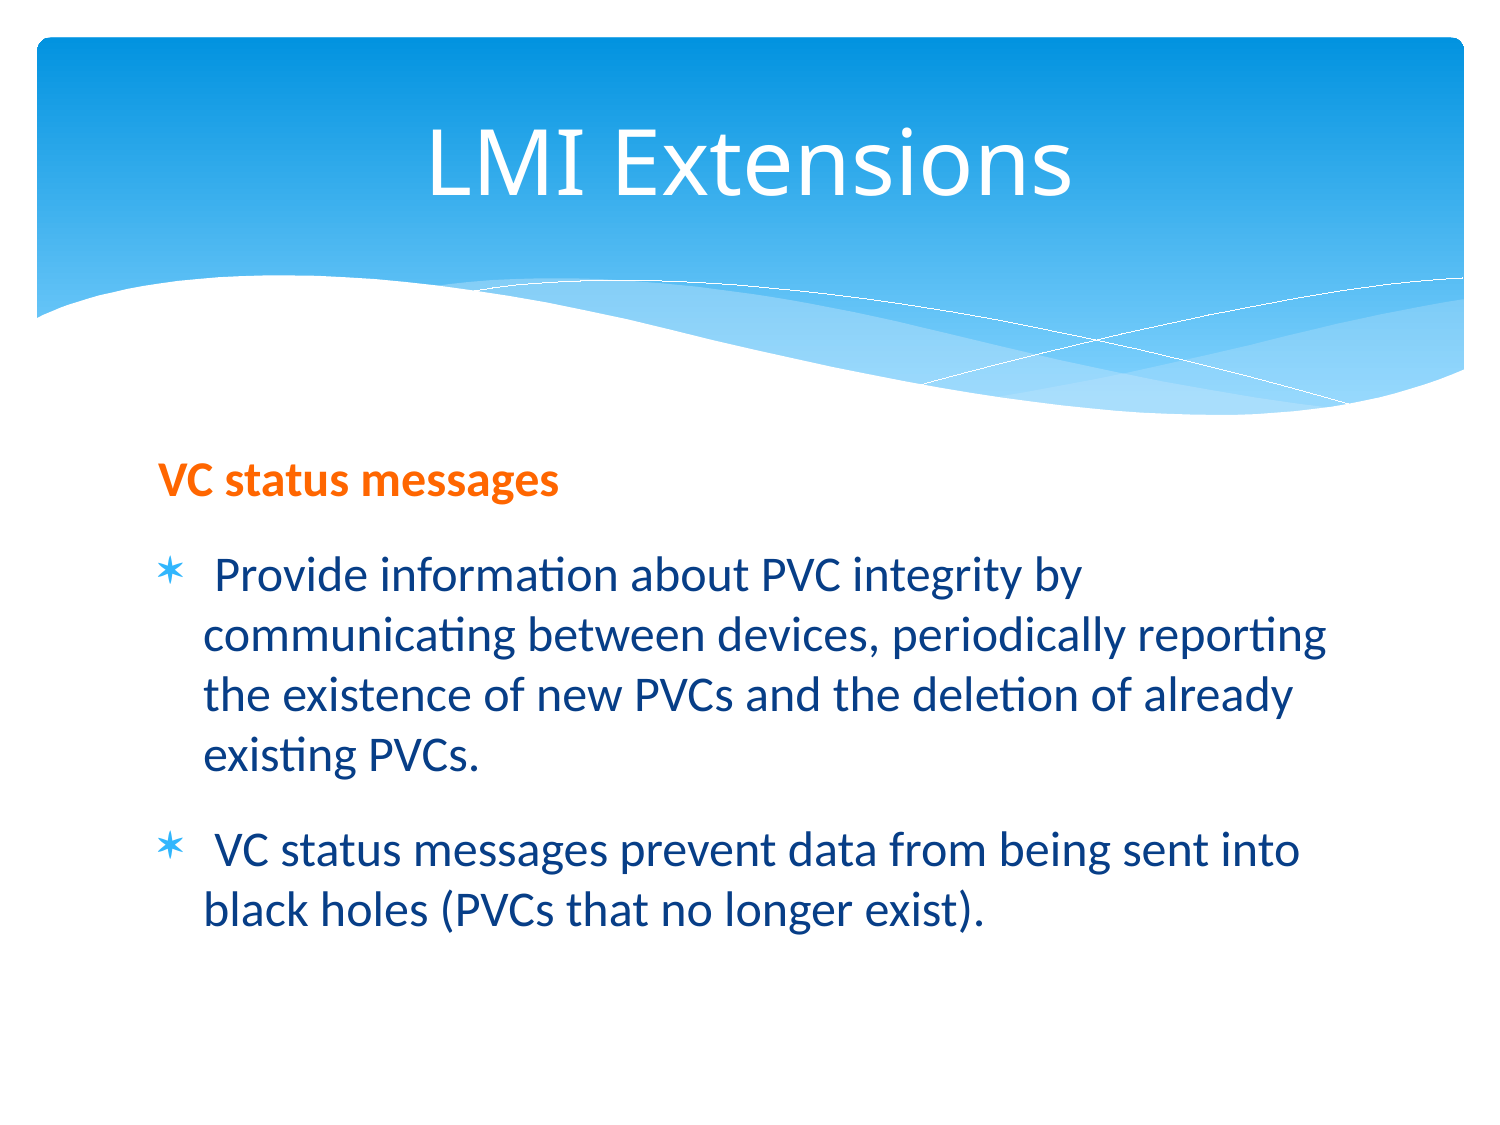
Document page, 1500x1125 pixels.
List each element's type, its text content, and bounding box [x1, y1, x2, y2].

list VC status messages Provide information about PVC integrity by communicating between devices, periodically reporting the existence of new PVCs and the deletion of already existing PVCs. VC status messages prevent data from being sent into black holes (PVCs that no longer exist). [143, 438, 1359, 1005]
title LMI Extensions [75, 55, 1425, 261]
